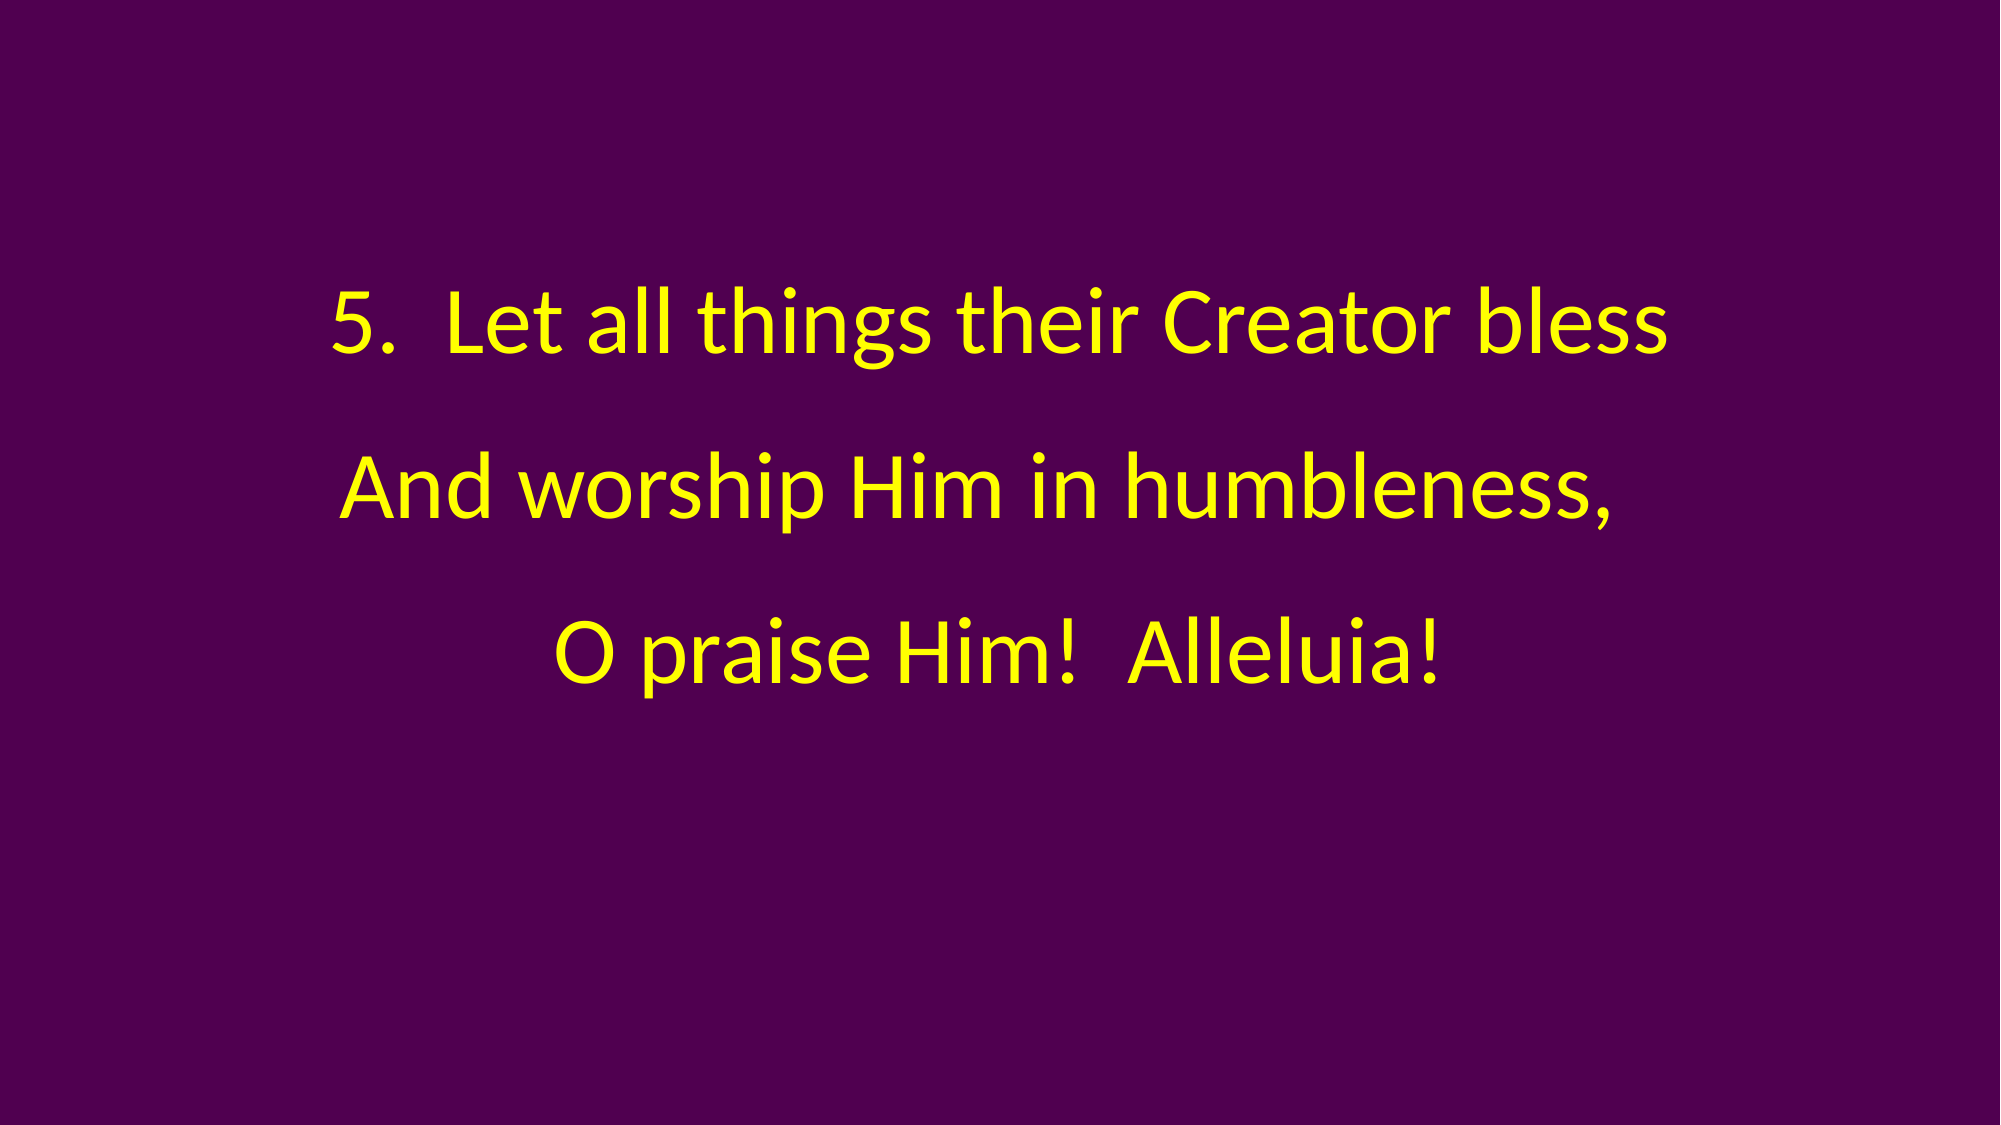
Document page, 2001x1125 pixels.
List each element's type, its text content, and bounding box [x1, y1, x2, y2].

text_box 5. Let all things their Creator bless And worship Him in humbleness, O praise Him! Alleluia! [26, 250, 1973, 710]
